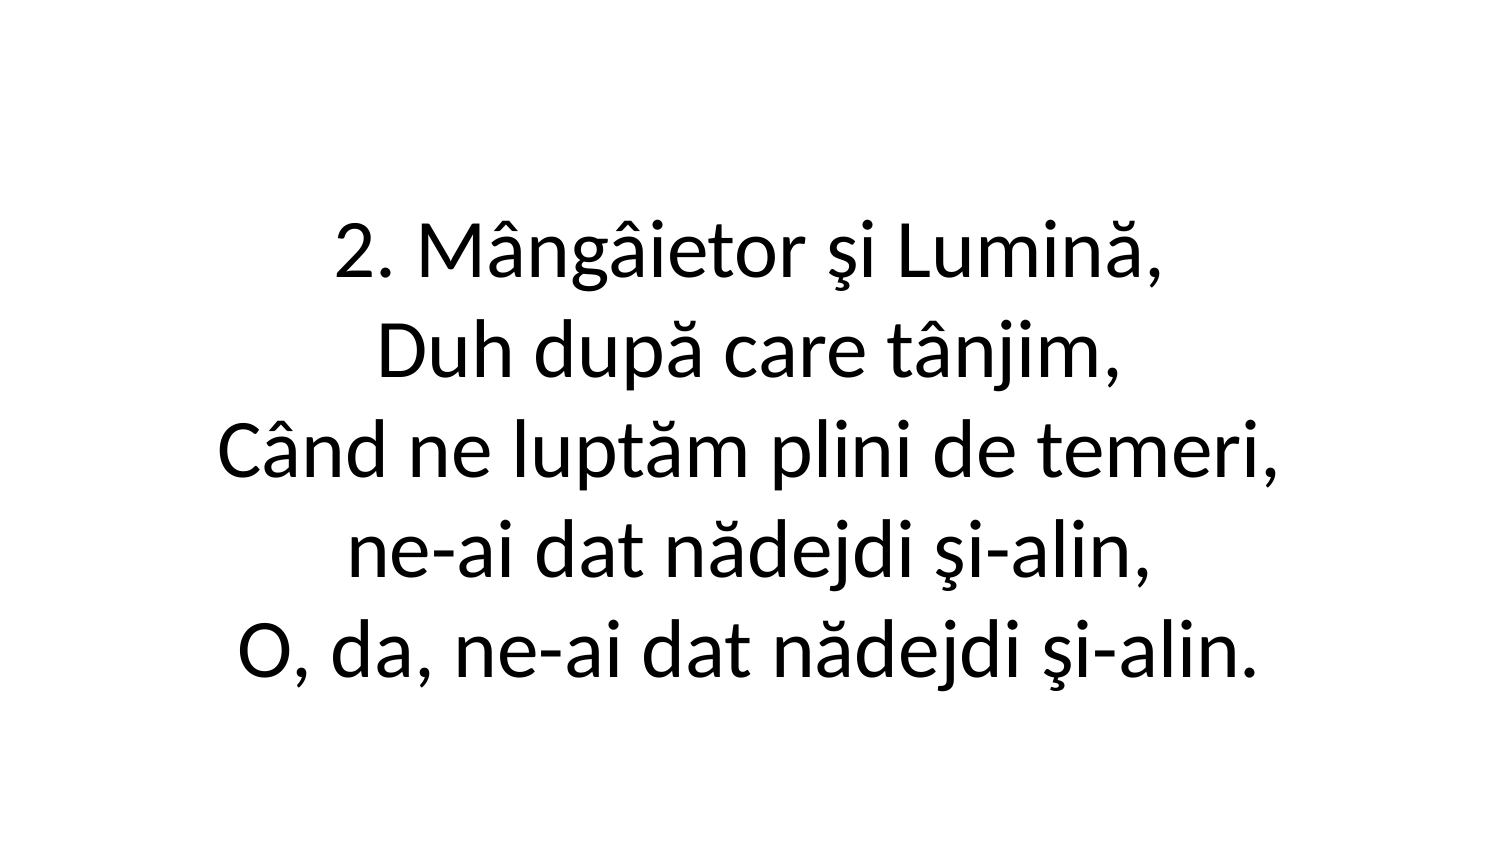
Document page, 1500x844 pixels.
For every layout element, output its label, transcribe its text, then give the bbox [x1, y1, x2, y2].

text_box 2. Mângâietor şi Lumină, Duh după care tânjim, Când ne luptăm plini de temeri, ne-ai dat nădejdi şi-alin, O, da, ne-ai dat nădejdi şi-alin. [202, 142, 1298, 702]
